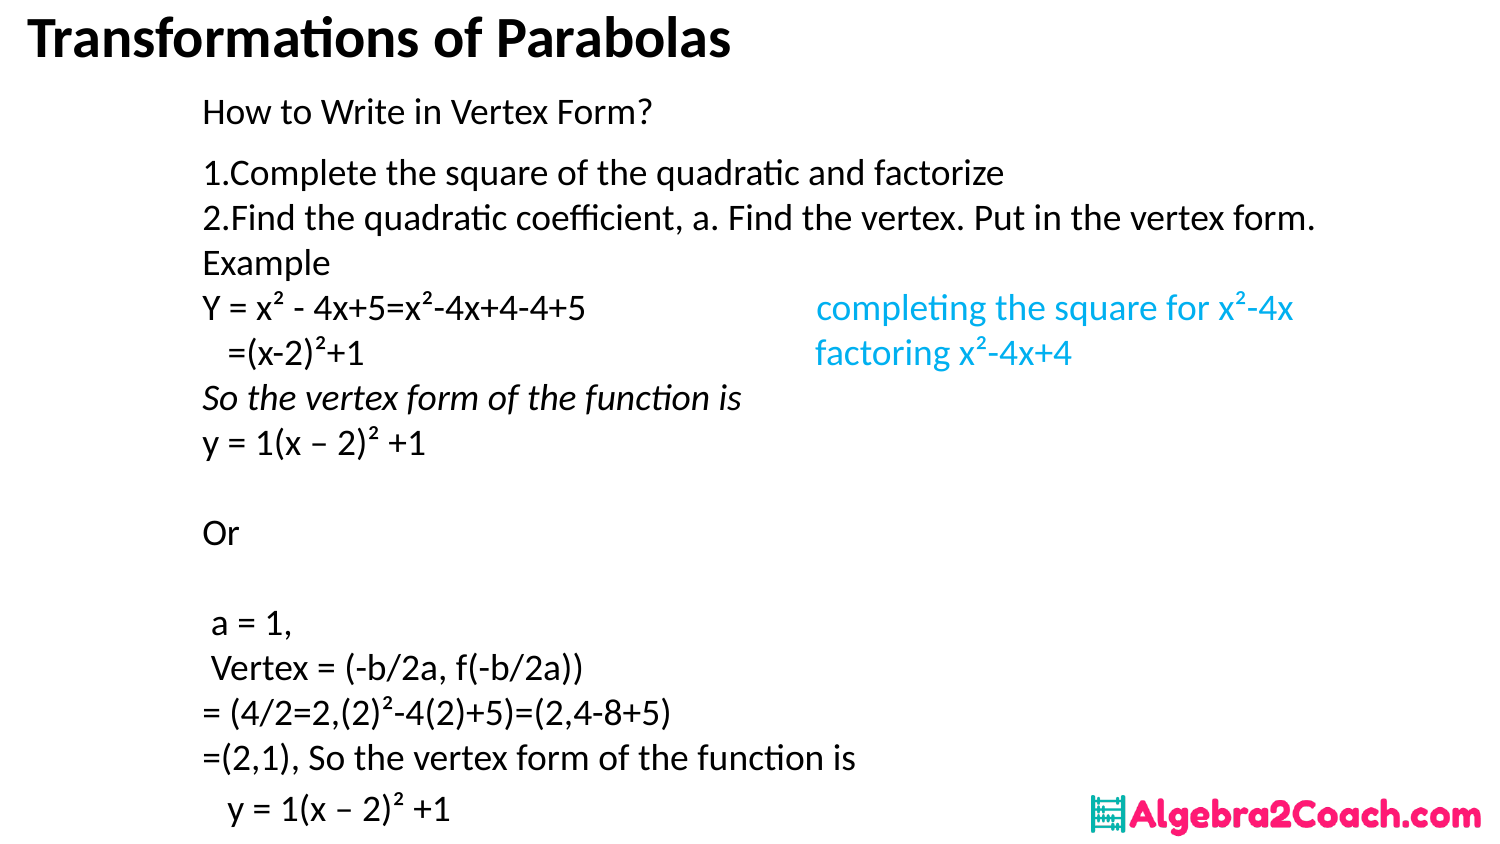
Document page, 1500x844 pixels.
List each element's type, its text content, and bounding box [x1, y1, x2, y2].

text_box 1.Complete the square of the quadratic and factorize 2.Find the quadratic coefficient, a. Find the vertex. Put in the vertex form. Example Y = x² - 4x+5=x²-4x+4-4+5 completing the square for x²-4x =(x-2)²+1 factoring x²-4x+4 So the vertex form of the function is y = 1(x – 2)² +1 Or a = 1, Vertex = (-b/2a, f(-b/2a)) = (4/2=2,(2)²-4(2)+5)=(2,4-8+5) =(2,1), So the vertex form of the function is [187, 140, 1350, 844]
text_box Transformations of Parabolas [12, 0, 875, 72]
picture [1087, 791, 1484, 839]
text_box y = 1(x – 2)² +1 [212, 686, 700, 837]
text_box How to Write in Vertex Form? [187, 79, 938, 140]
